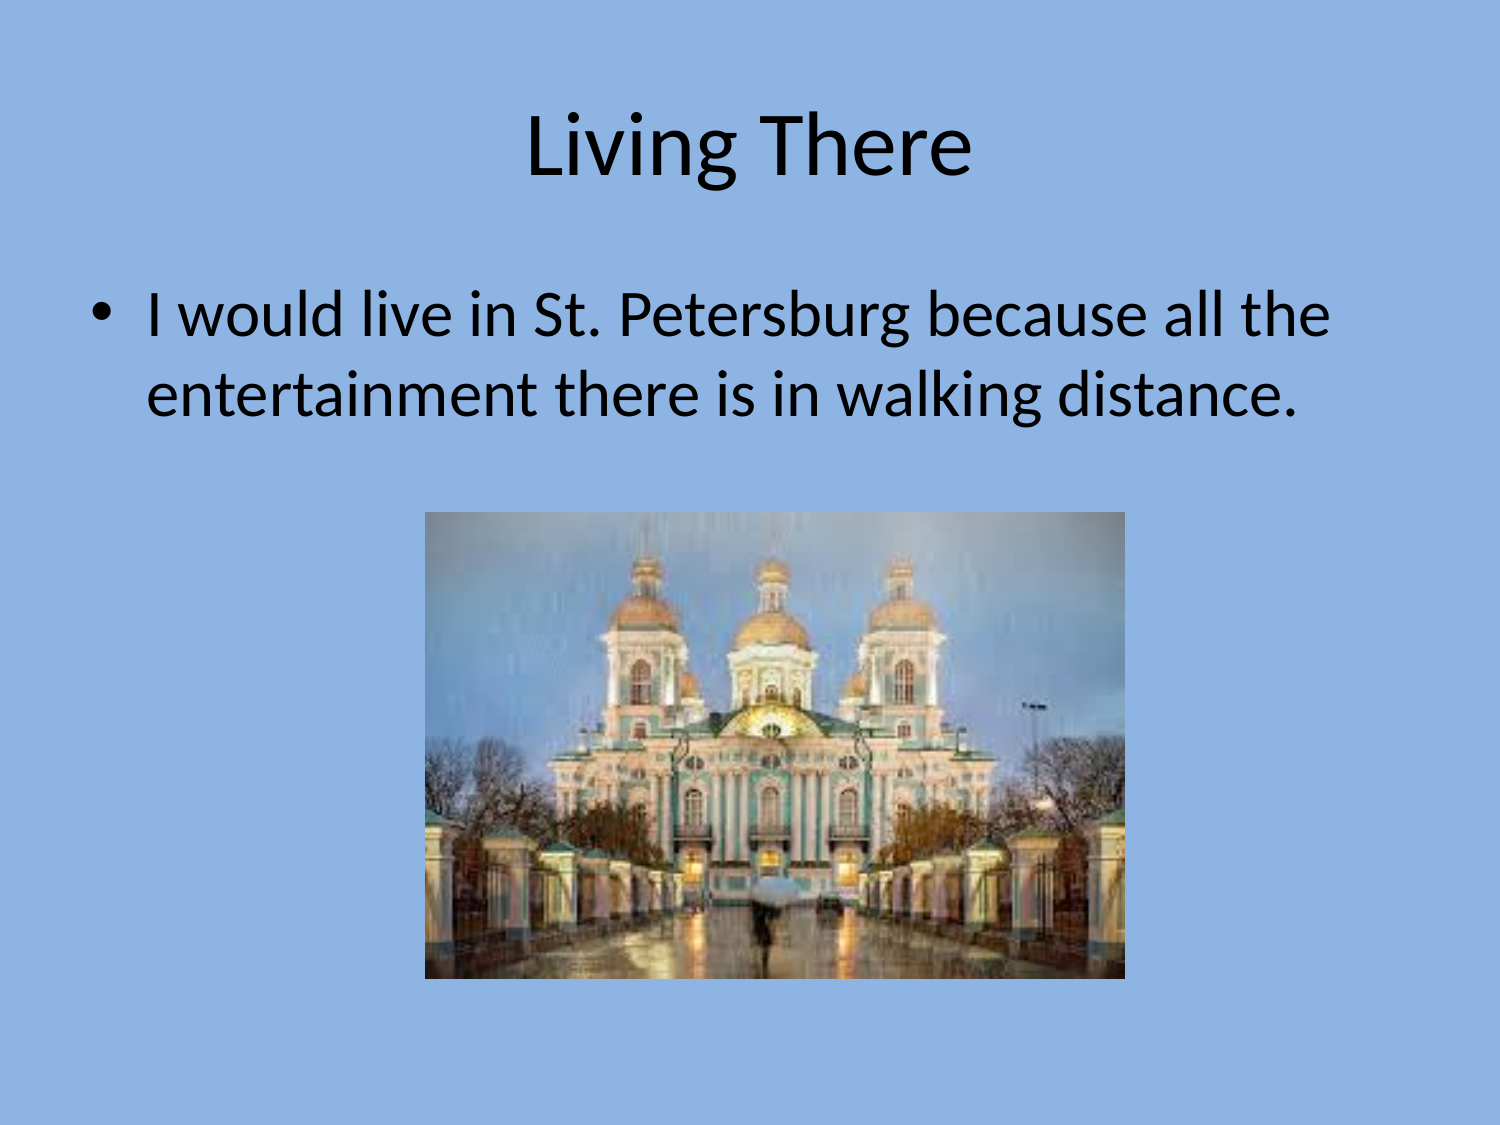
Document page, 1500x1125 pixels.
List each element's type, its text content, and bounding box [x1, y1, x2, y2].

picture [424, 512, 1126, 979]
title Living There [75, 45, 1425, 233]
list I would live in St. Petersburg because all the entertainment there is in walking distance. [75, 262, 1425, 1005]
